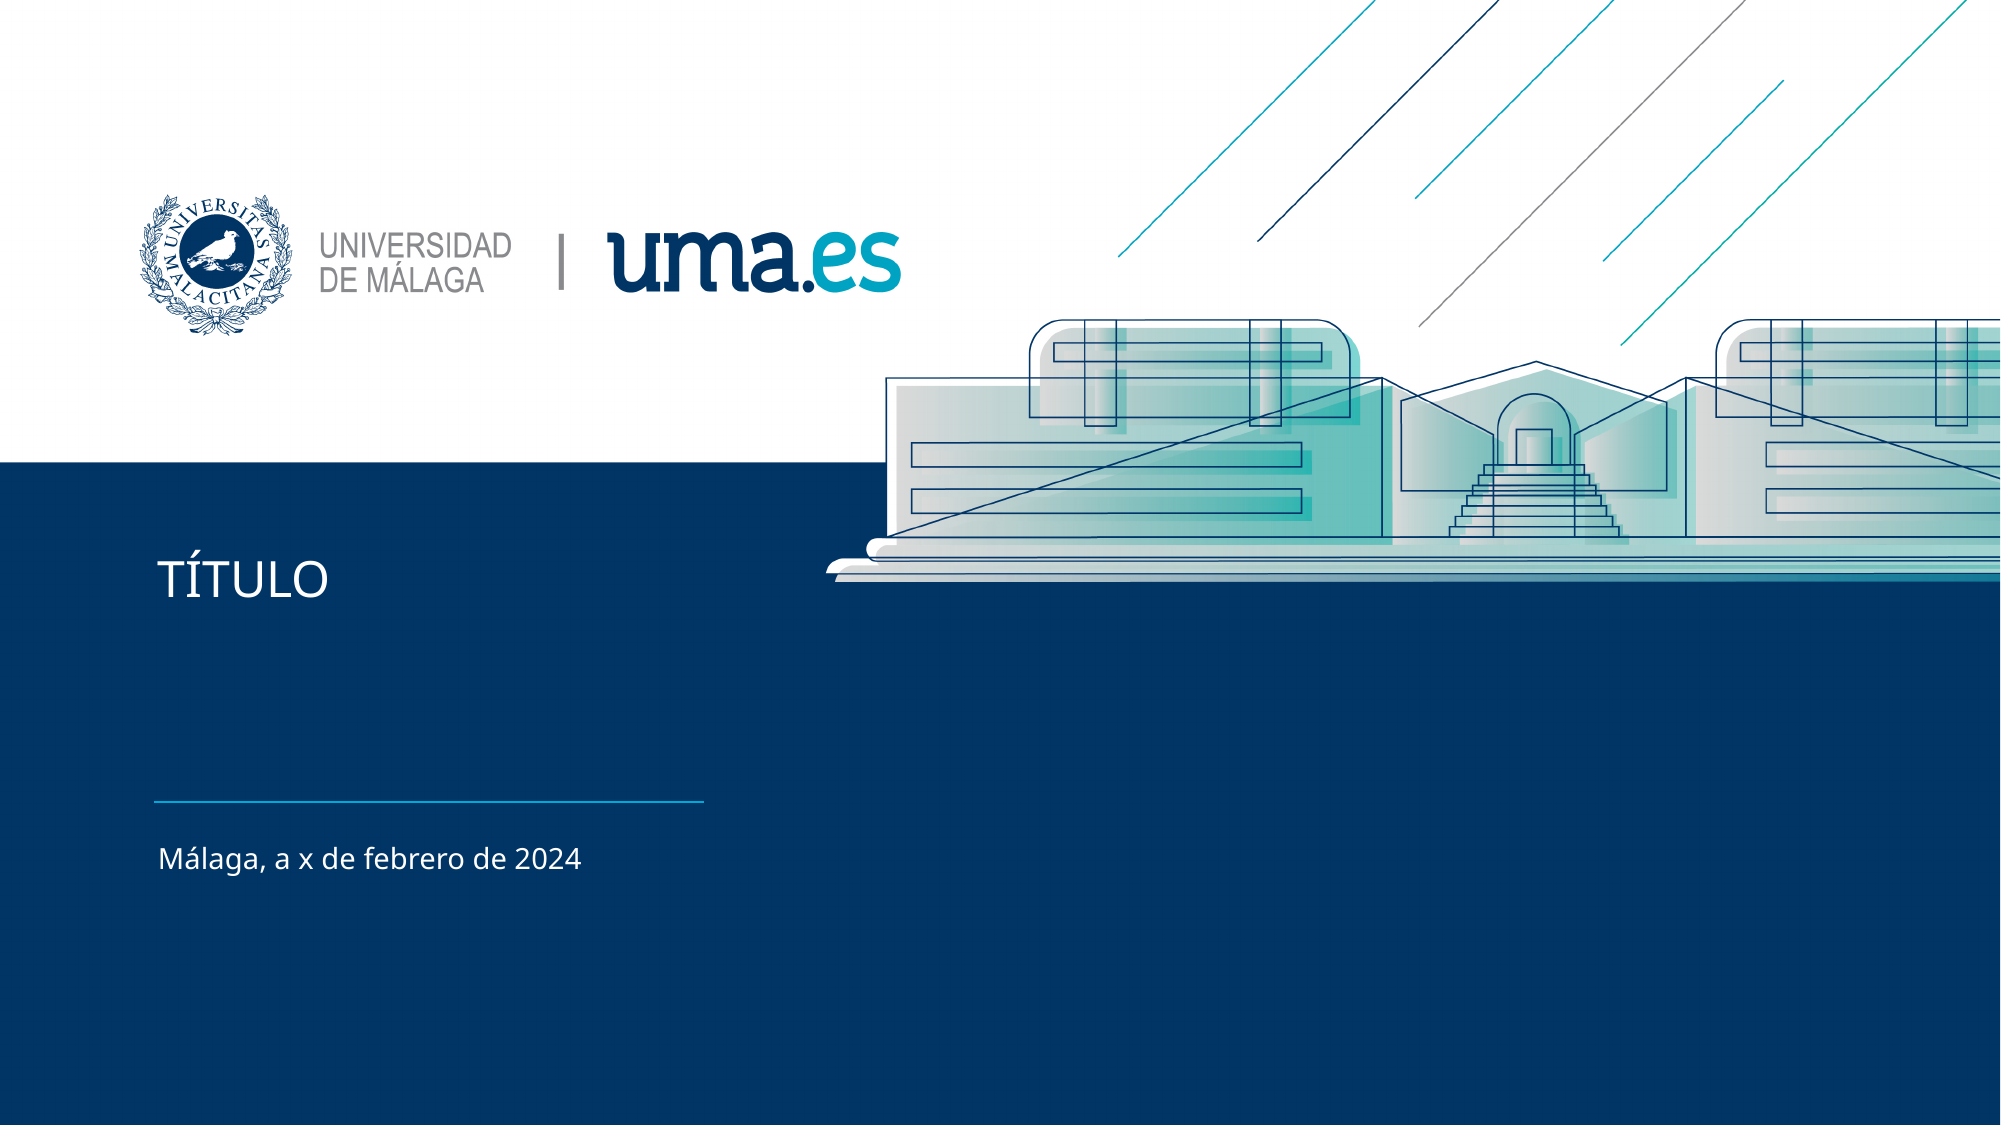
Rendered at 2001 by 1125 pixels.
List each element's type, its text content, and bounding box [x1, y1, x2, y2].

picture [0, 0, 2001, 1125]
text_box Málaga, a x de febrero de 2024 [143, 832, 866, 883]
text_box TÍTULO [143, 539, 763, 615]
